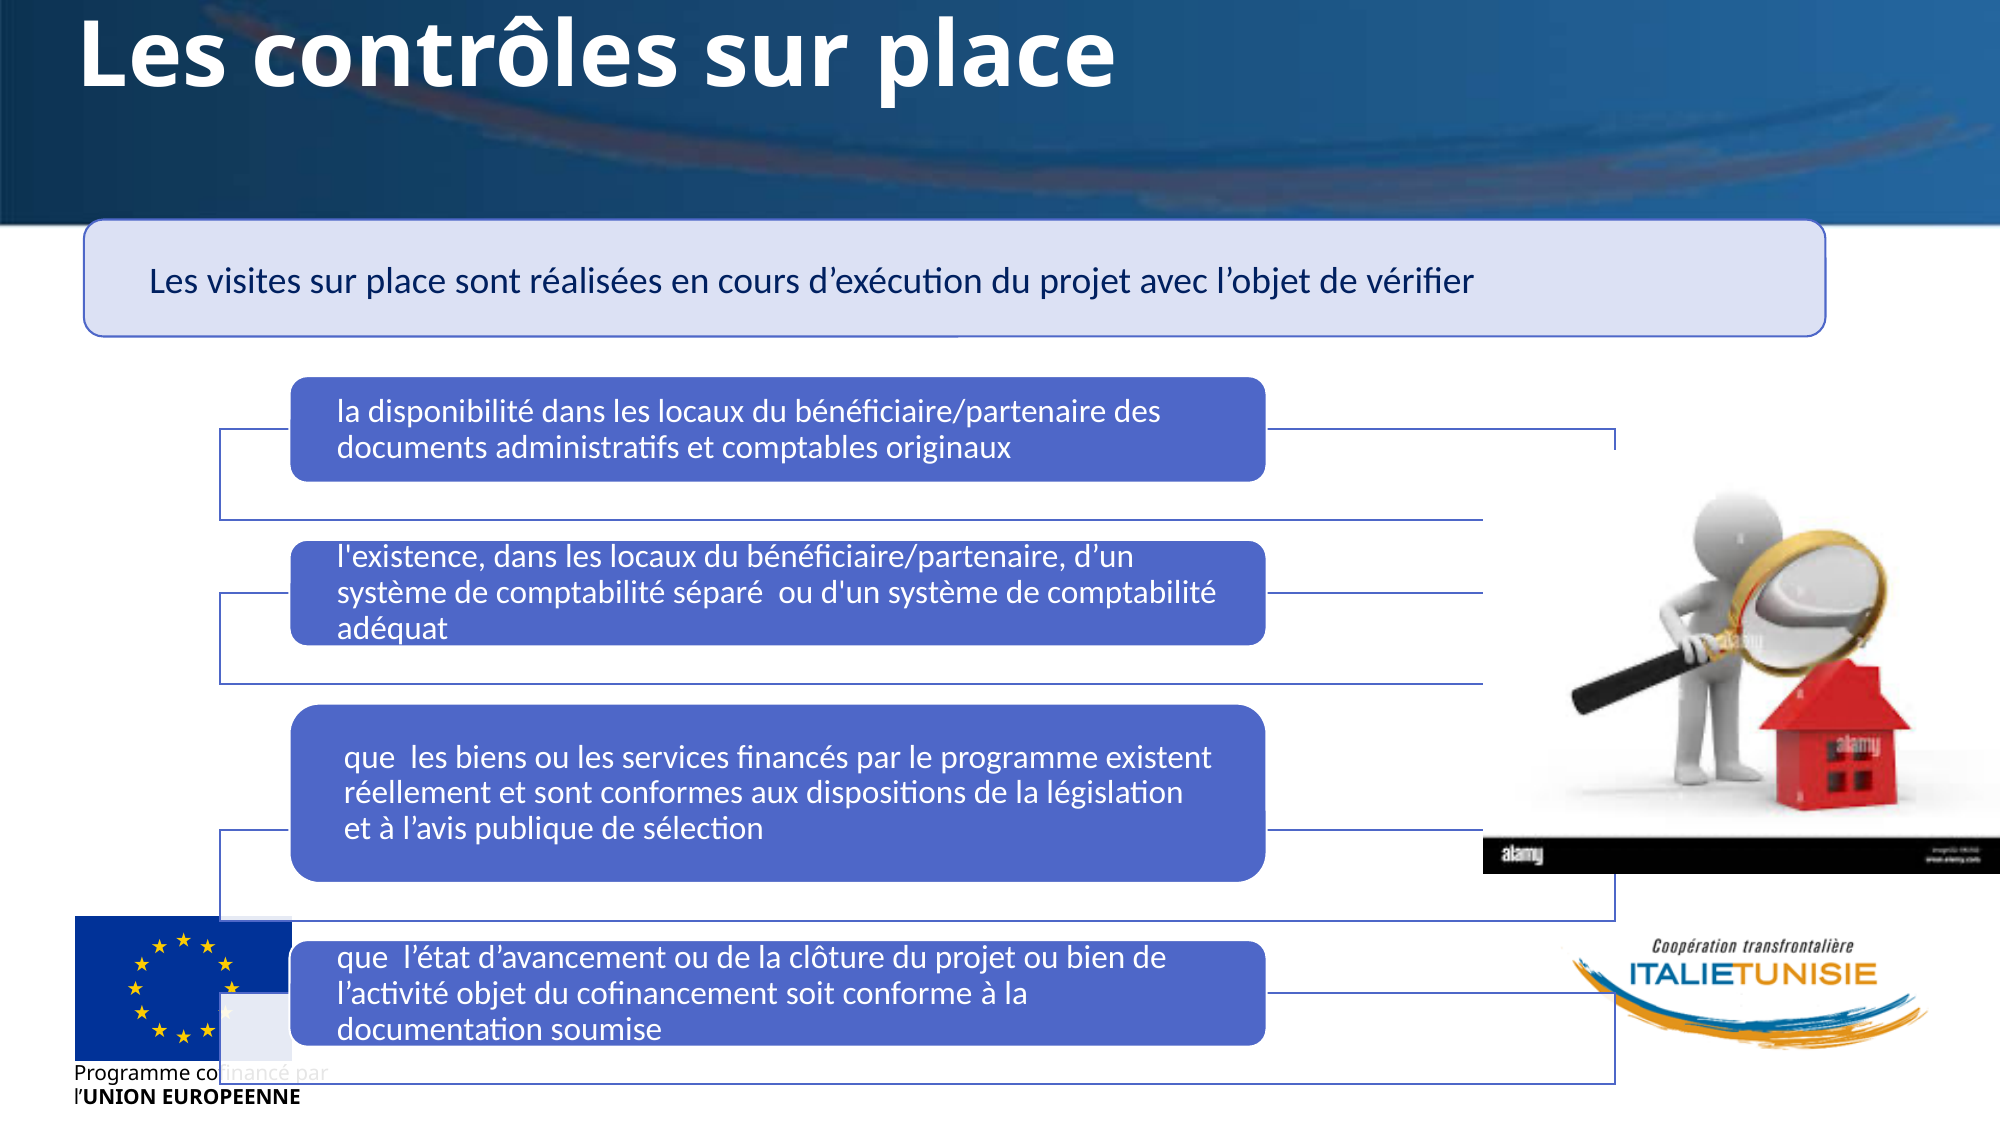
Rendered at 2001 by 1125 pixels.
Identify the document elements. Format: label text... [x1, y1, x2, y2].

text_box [219, 362, 1616, 1098]
title Les contrôles sur place [61, 0, 1804, 208]
picture [1616, 894, 1942, 1085]
picture [1483, 450, 2000, 874]
text_box [82, 218, 1827, 338]
picture [0, 0, 2000, 229]
picture [75, 916, 219, 1061]
text_box Les visites sur place sont réalisées en cours d’exécution du projet avec l’objet de vérifier [134, 248, 1780, 309]
